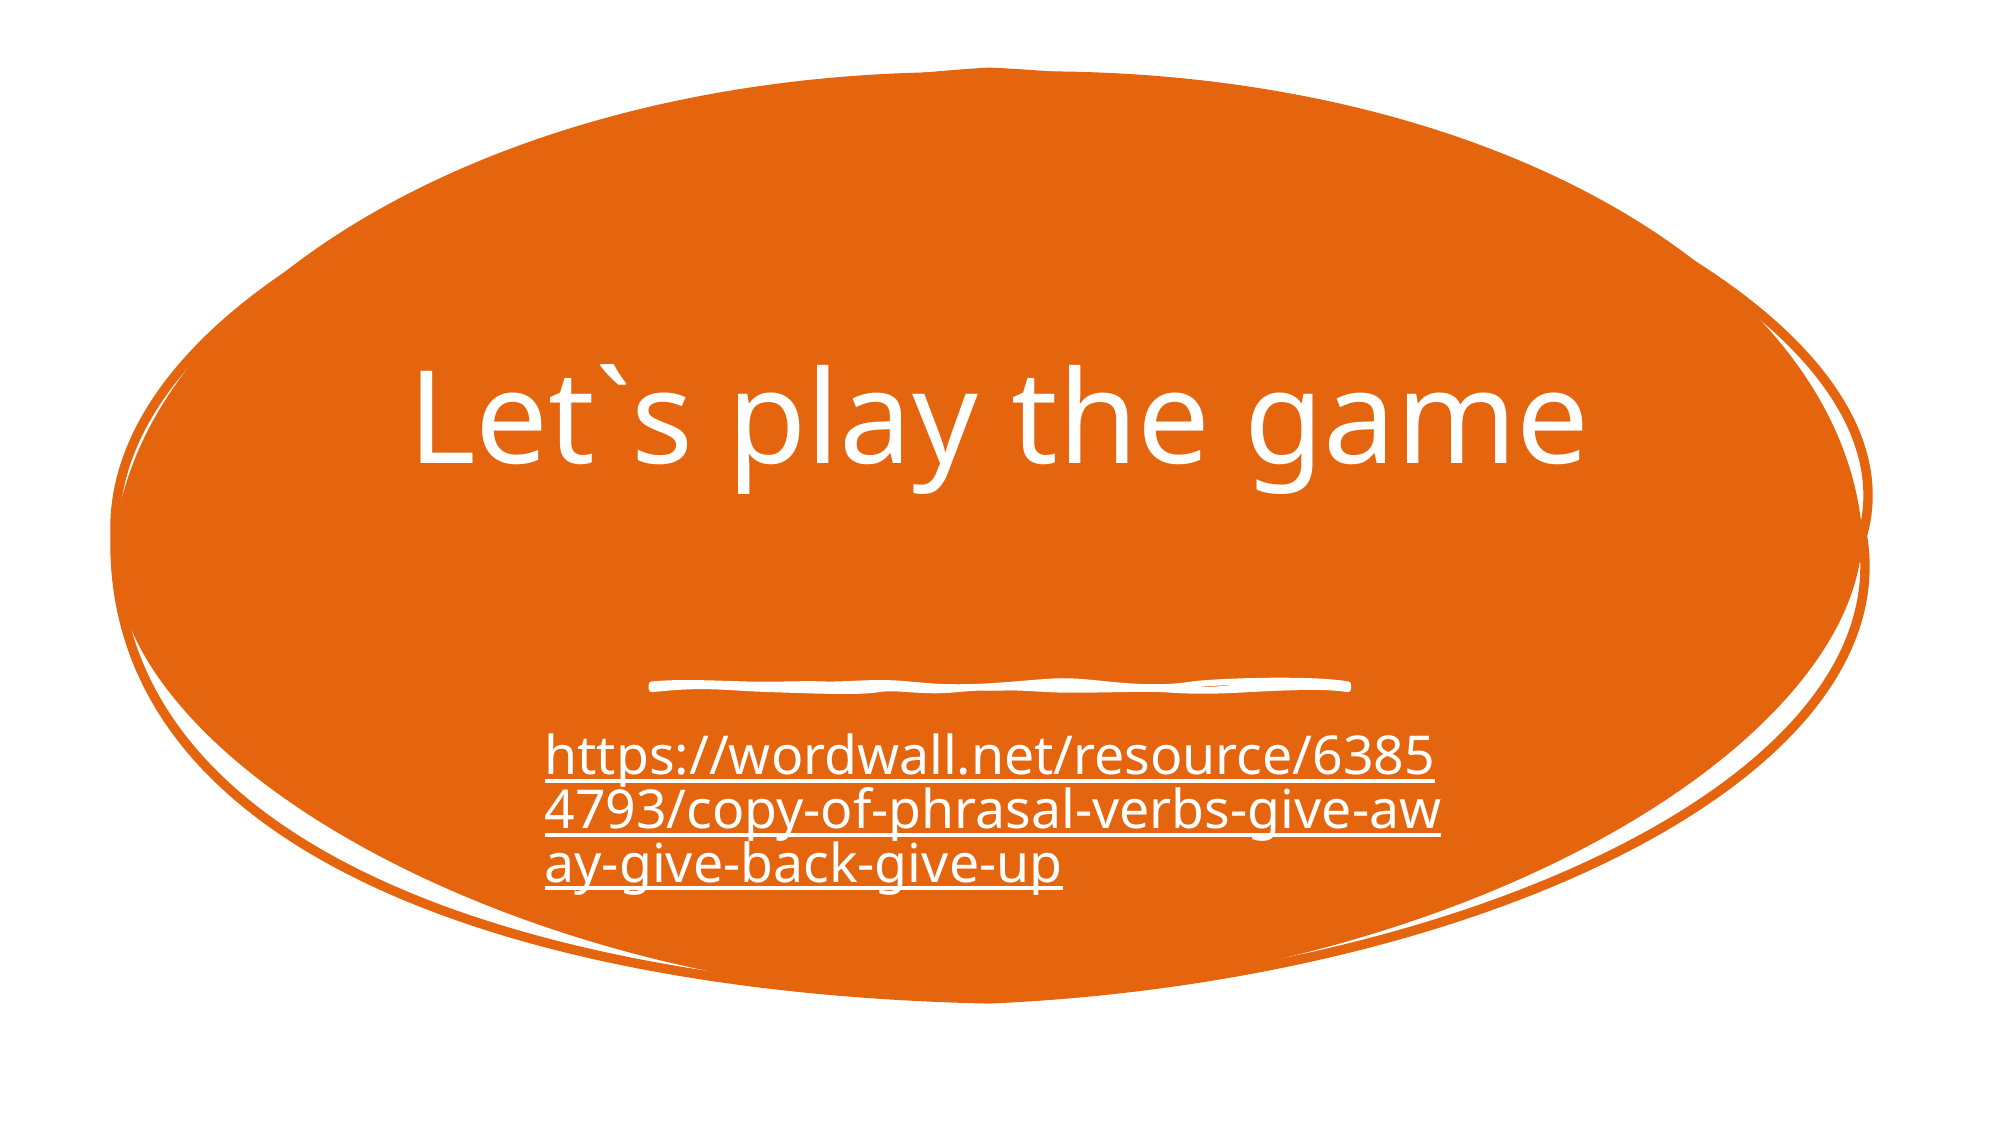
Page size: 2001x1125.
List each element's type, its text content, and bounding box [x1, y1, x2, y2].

text_box [113, 71, 1870, 1000]
text_box [0, 0, 2000, 1125]
title Let`s play the game [338, 313, 1661, 655]
text_box [650, 679, 1350, 692]
list https://wordwall.net/resource/63854793/copy-of-phrasal-verbs-give-away-give-back-give-up [529, 714, 1470, 868]
